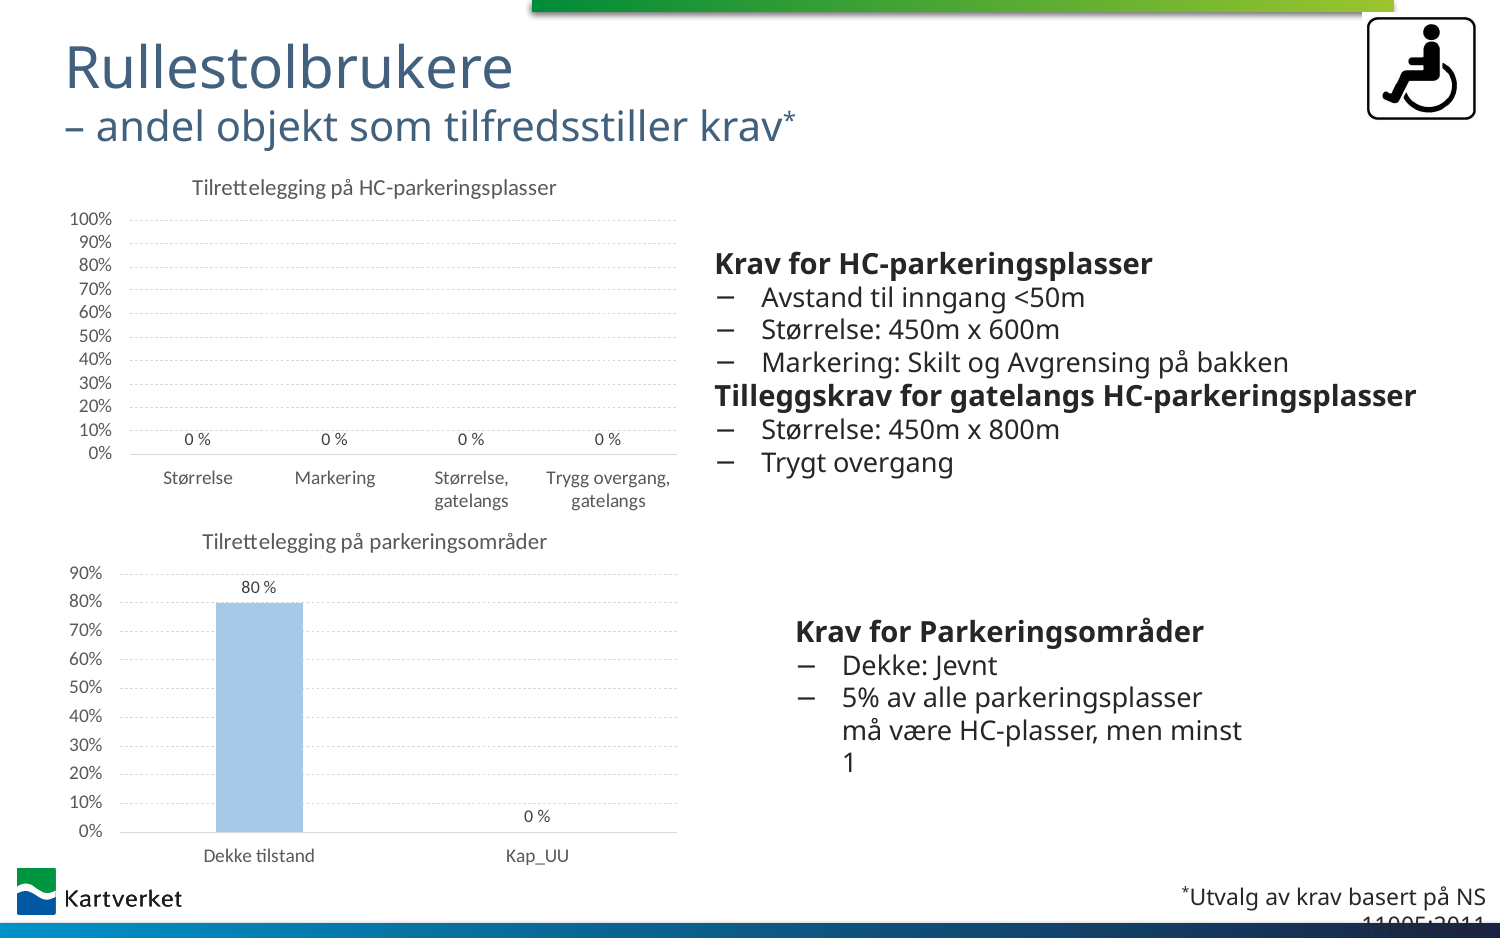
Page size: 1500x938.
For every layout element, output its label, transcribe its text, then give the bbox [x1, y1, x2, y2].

text_box Krav for Parkeringsområder Dekke: Jevnt 5% av alle parkeringsplasser må være HC-plasser, men minst 1 [780, 605, 1261, 786]
picture [1362, 12, 1481, 126]
text_box Krav for HC-parkeringsplasser Avstand til inngang <50m Størrelse: 450m x 600m Markering: Skilt og Avgrensing på bakken Tilleggskrav for gatelangs HC-parkeringsplasser Størrelse: 450m x 800m Trygt overgang [699, 237, 1433, 485]
text_box Rullestolbrukere – andel objekt som tilfredsstiller krav* [49, 25, 1431, 158]
text_box *Utvalg av krav basert på NS 11005:2011 [1068, 873, 1500, 938]
picture [62, 166, 688, 519]
picture [62, 520, 688, 874]
